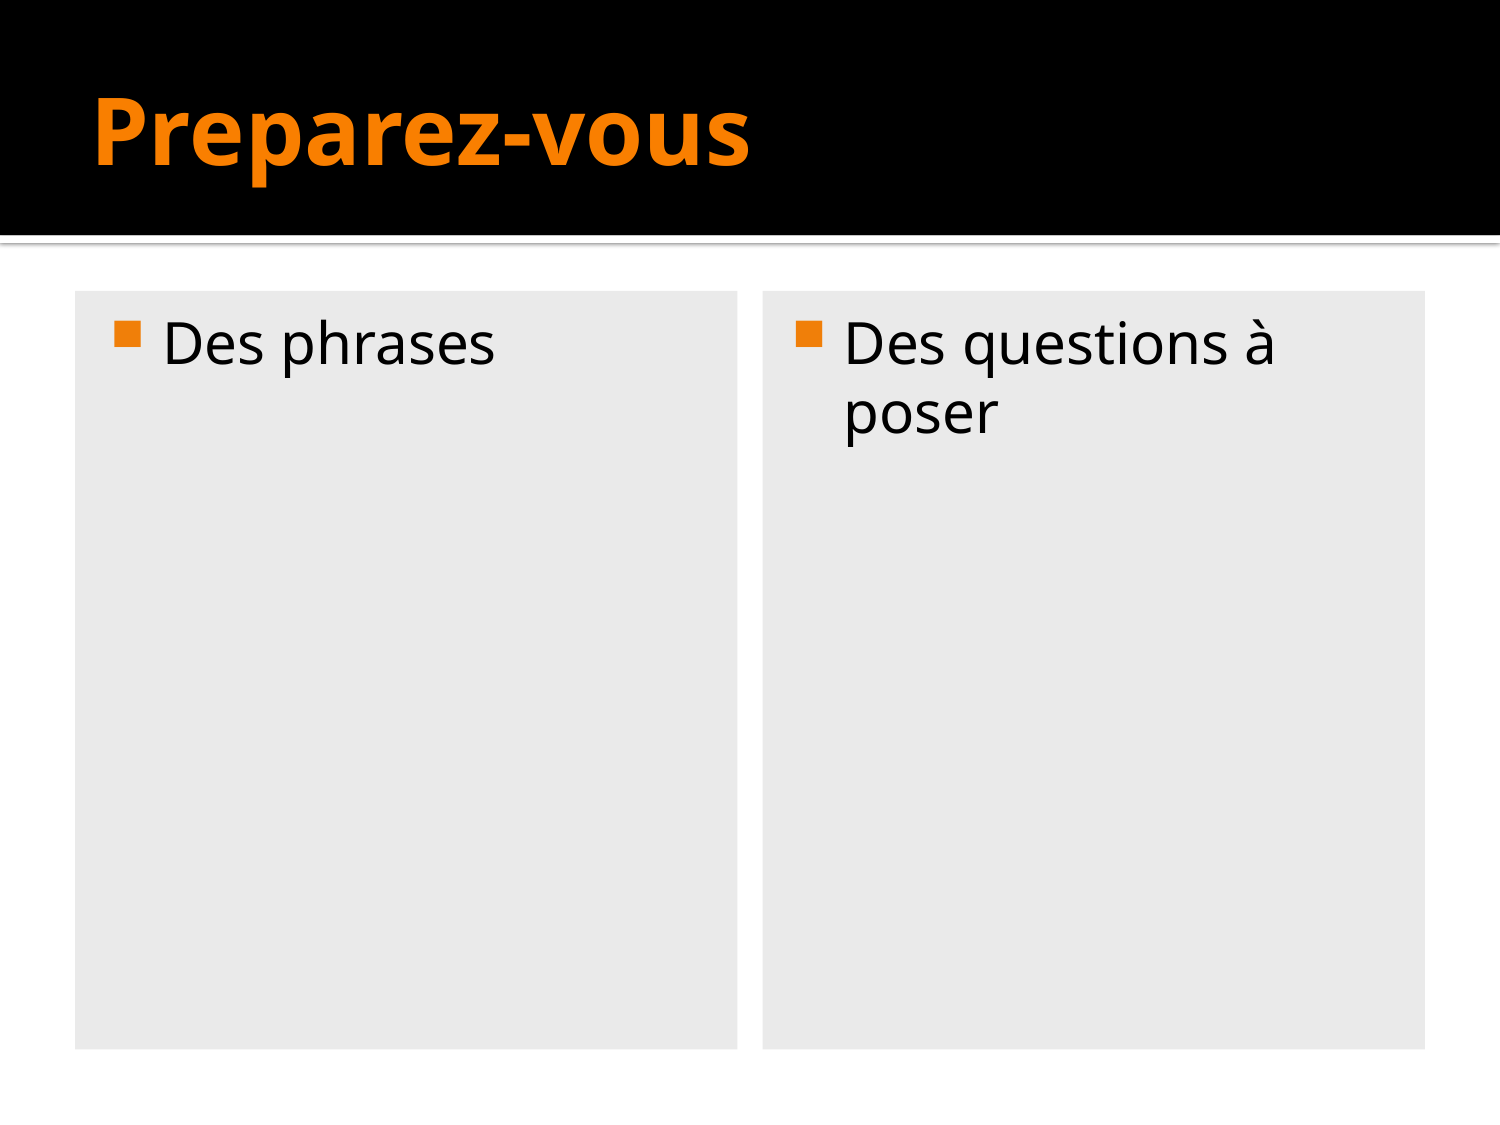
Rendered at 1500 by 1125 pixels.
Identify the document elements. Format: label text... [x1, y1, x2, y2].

list Des questions à poser [762, 290, 1426, 1050]
list Des phrases [74, 290, 738, 1050]
title Preparez-vous [75, 24, 1425, 231]
